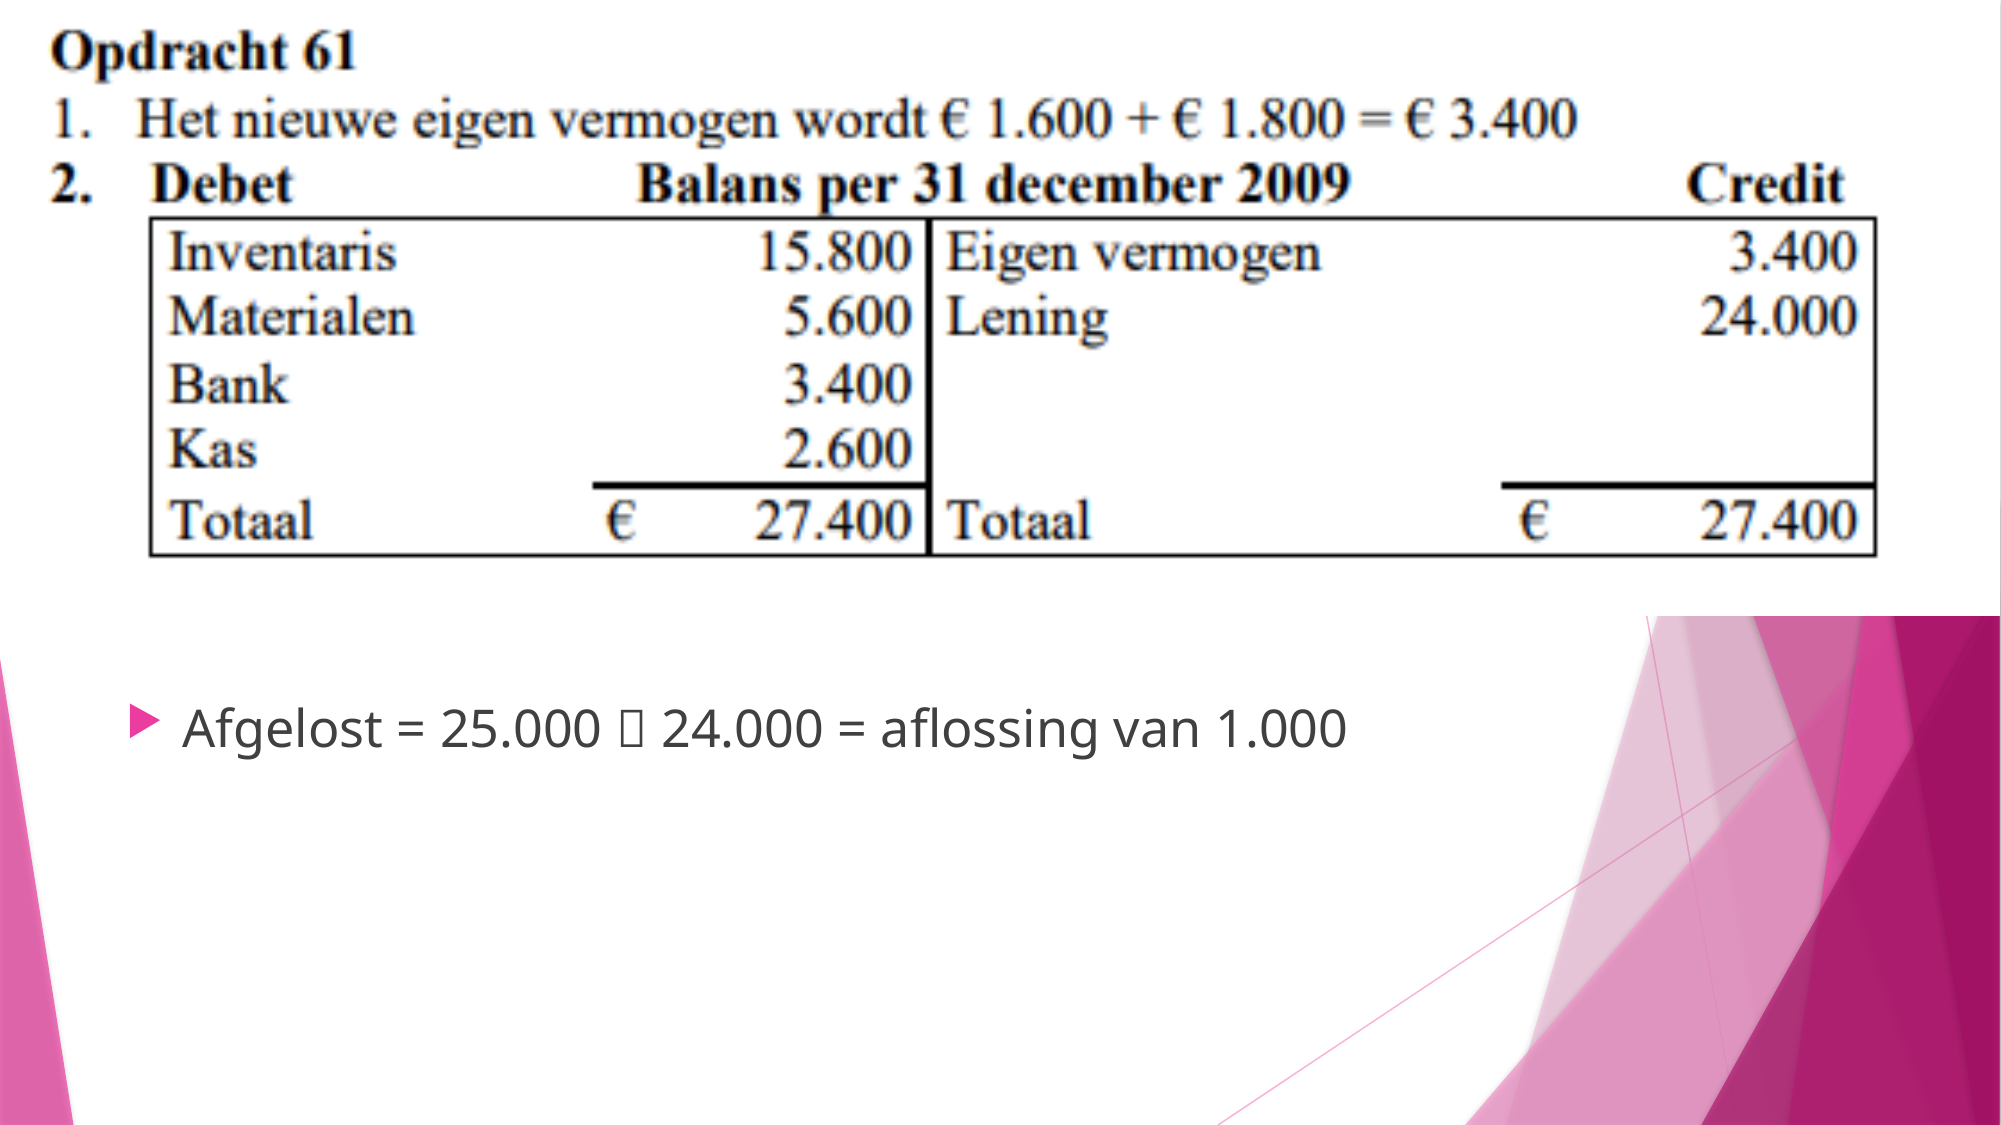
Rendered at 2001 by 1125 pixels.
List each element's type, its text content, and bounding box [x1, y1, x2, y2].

picture [0, 0, 2000, 616]
list Afgelost = 25.000  24.000 = aflossing van 1.000 [111, 627, 1522, 992]
